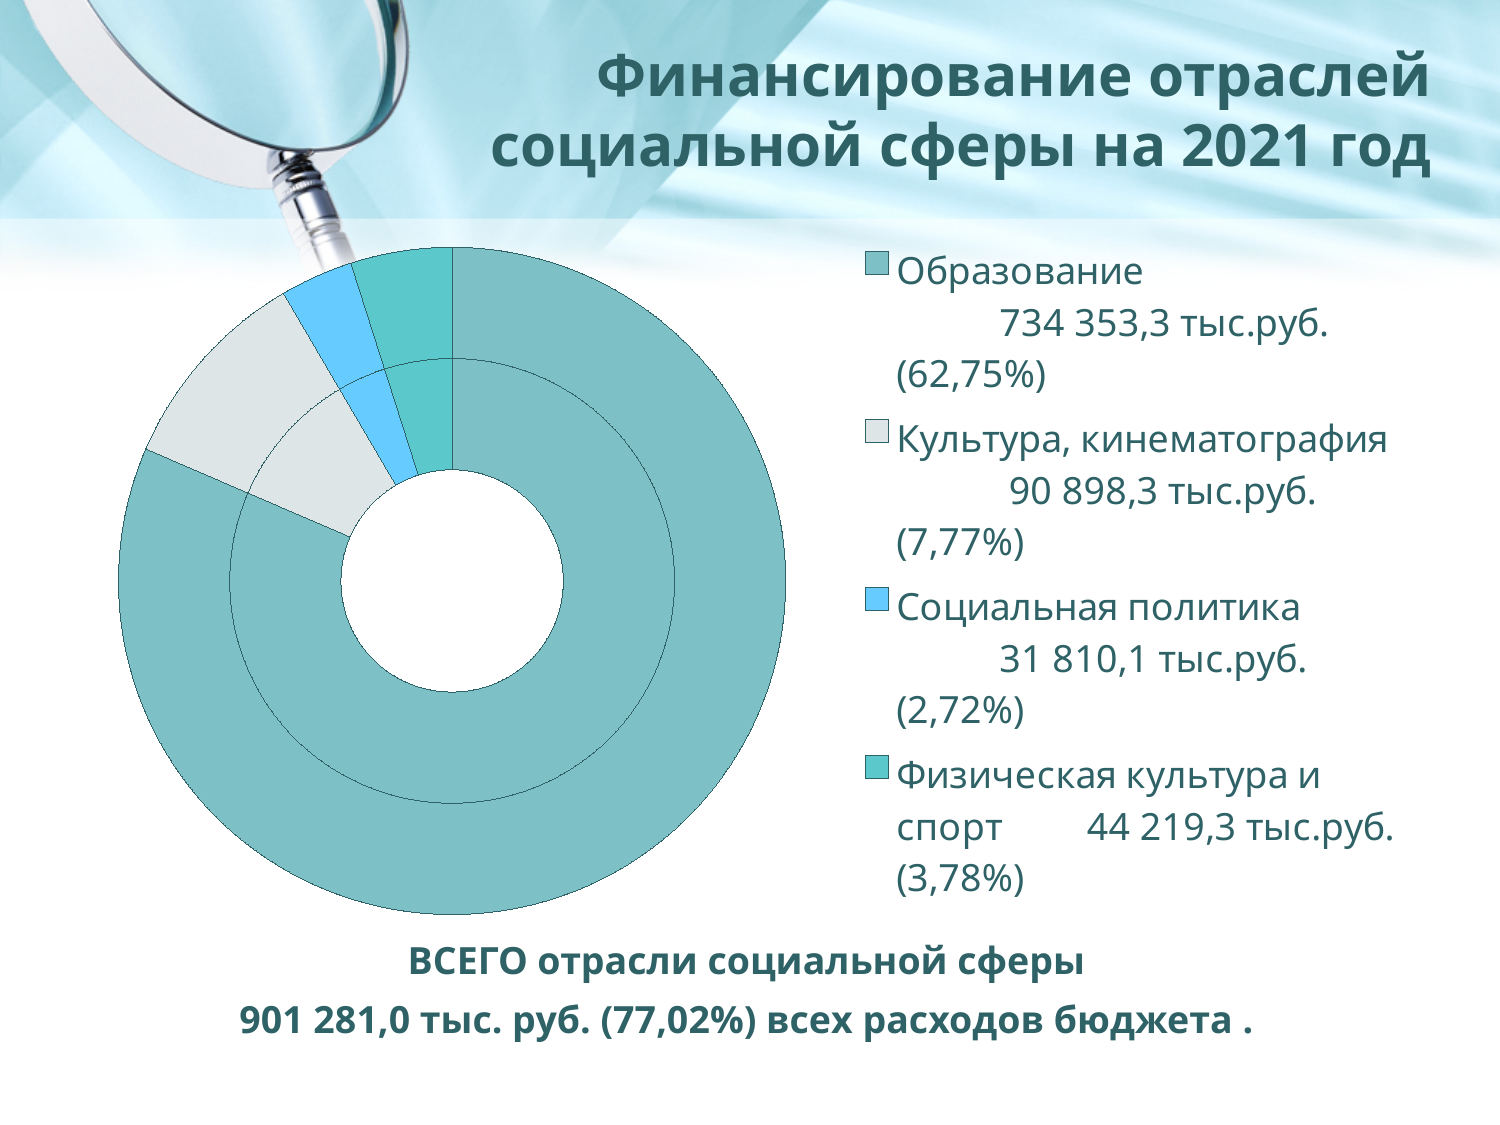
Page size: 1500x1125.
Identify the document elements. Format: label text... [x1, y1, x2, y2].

picture [0, 0, 1500, 1125]
list Финансирование отраслей социальной сферы на 2021 год [442, 30, 1447, 209]
text_box ВСЕГО отрасли социальной сферы 901 281,0 тыс. руб. (77,02%) всех расходов бюджета . [64, 929, 1431, 1071]
chart [88, 219, 1431, 930]
